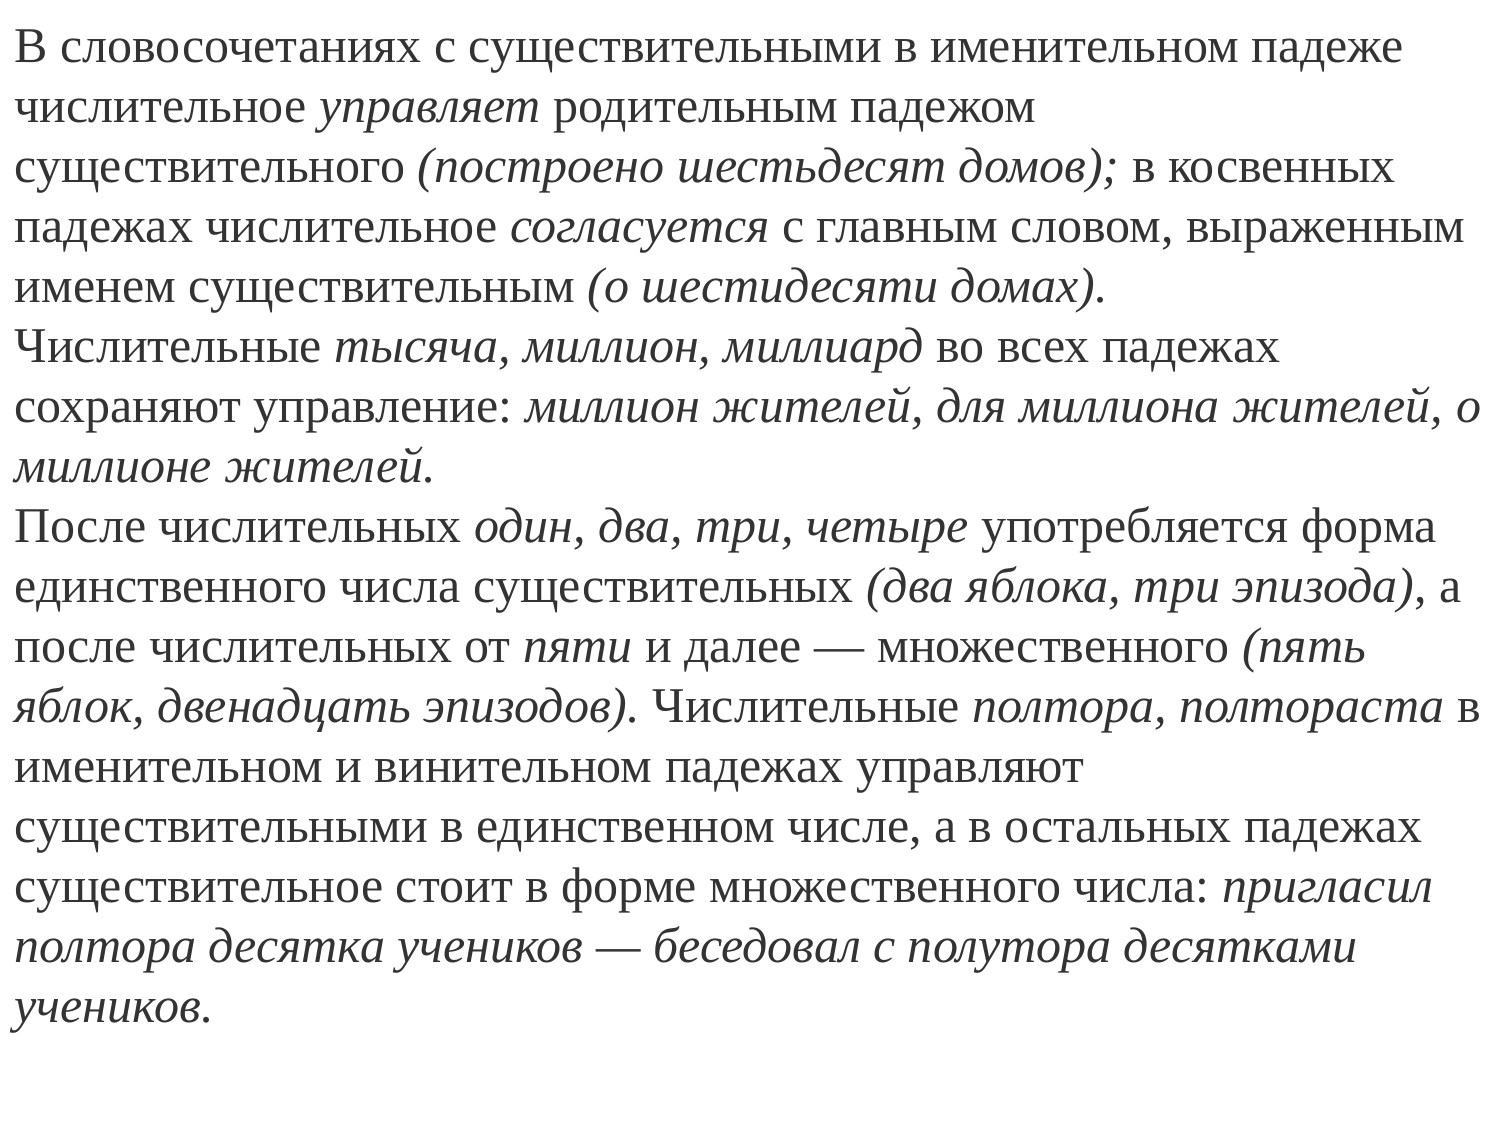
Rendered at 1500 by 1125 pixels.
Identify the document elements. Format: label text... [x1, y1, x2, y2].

text_box В словосочетаниях с существительными в именительном падеже числительное управляет родительным падежом существительного (построено шестьдесят домов); в косвенных падежах числительное согласуется с главным словом, выраженным именем существительным (о шестидесяти домах). Числительные тысяча, миллион, миллиард во всех падежах сохраняют управление: миллион жителей, для миллиона жителей, о миллионе жителей. После числительных один, два, три, четыре употребляется форма единственного числа существительных (два яблока, три эпизода), а после числительных от пяти и далее — множественного (пять яблок, двенадцать эпизодов). Числительные полтора, полтораста в именительном и винительном падежах управляют существительными в единственном числе, а в остальных падежах существительное стоит в форме множественного числа: пригласил полтора десятка учеников — беседовал с полутора десятками учеников. [0, 5, 1500, 1040]
